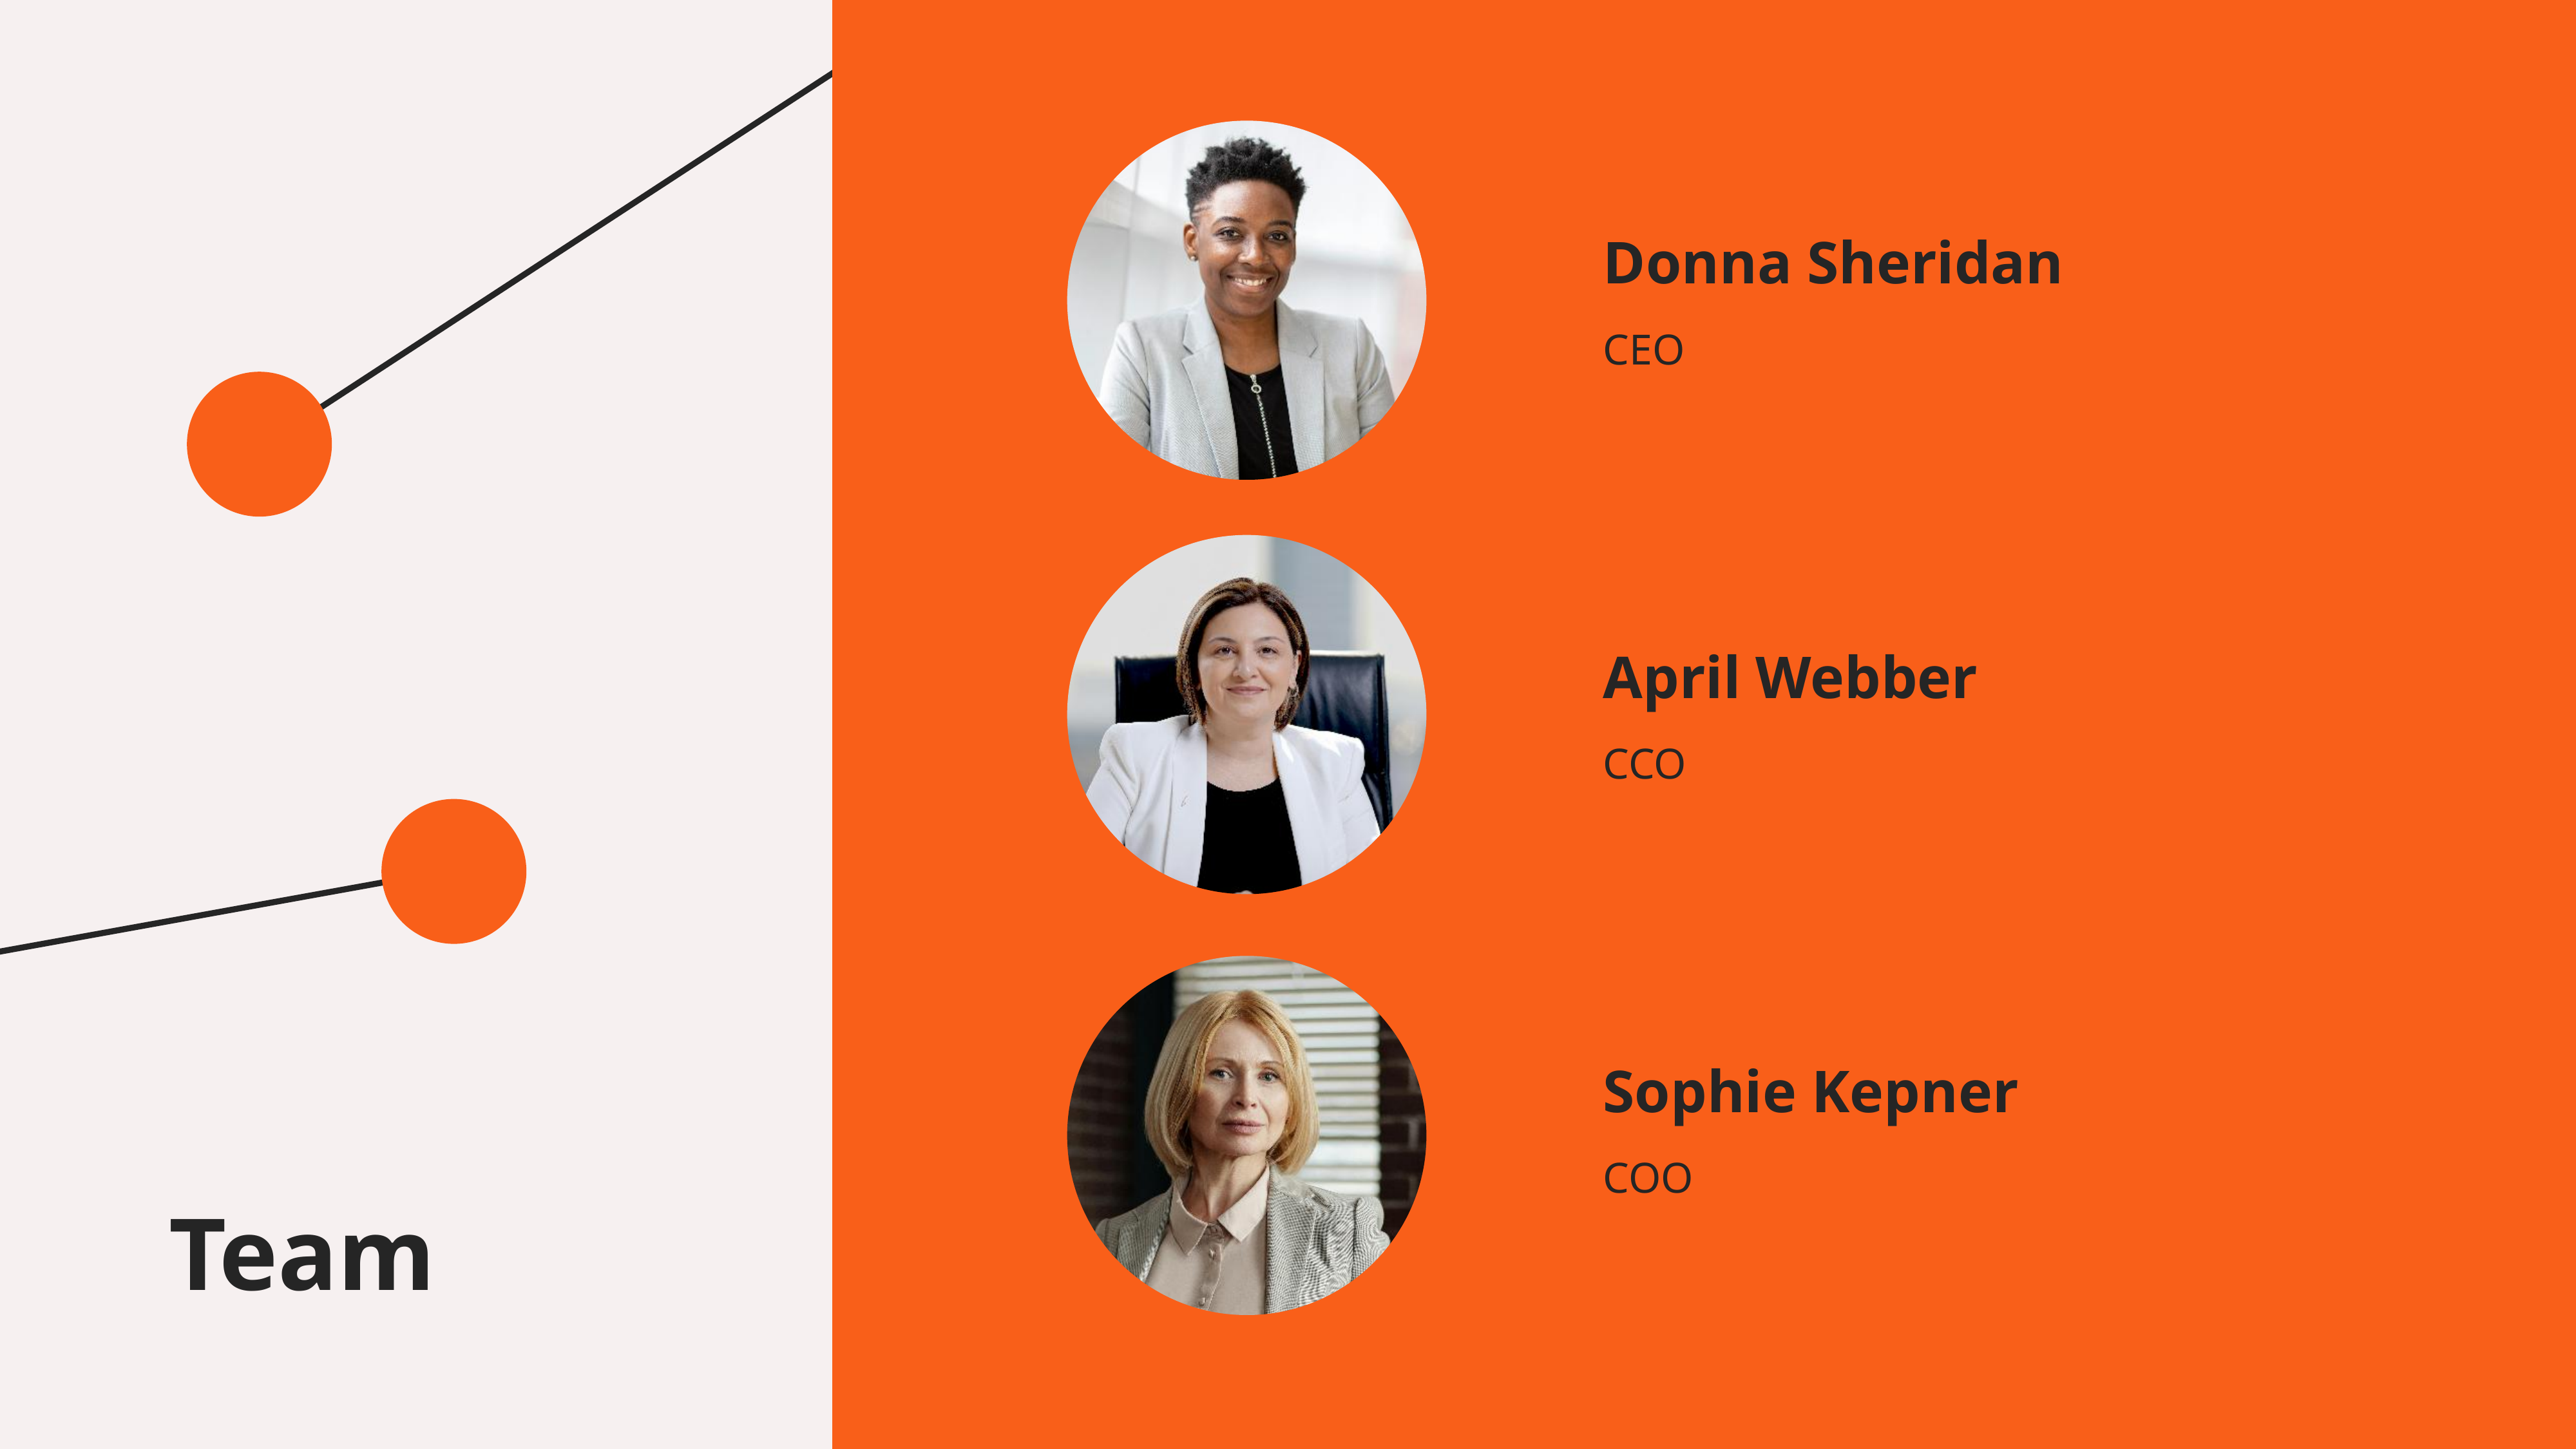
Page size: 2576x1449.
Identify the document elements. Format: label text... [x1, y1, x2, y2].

picture [1067, 956, 1427, 1315]
text_box COO [1593, 1129, 1731, 1206]
text_box [832, 0, 2576, 1449]
text_box CEO [1593, 301, 1731, 378]
picture [1067, 535, 1427, 895]
text_box Team [159, 1174, 521, 1315]
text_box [0, 871, 443, 956]
text_box [381, 798, 528, 945]
text_box CCO [1593, 715, 1731, 792]
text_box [259, 48, 872, 448]
text_box [186, 371, 333, 518]
text_box Donna Sheridan [1593, 214, 2133, 301]
text_box April Webber [1593, 629, 2092, 715]
picture [1067, 120, 1427, 480]
text_box Sophie Kepner [1593, 1043, 2092, 1129]
